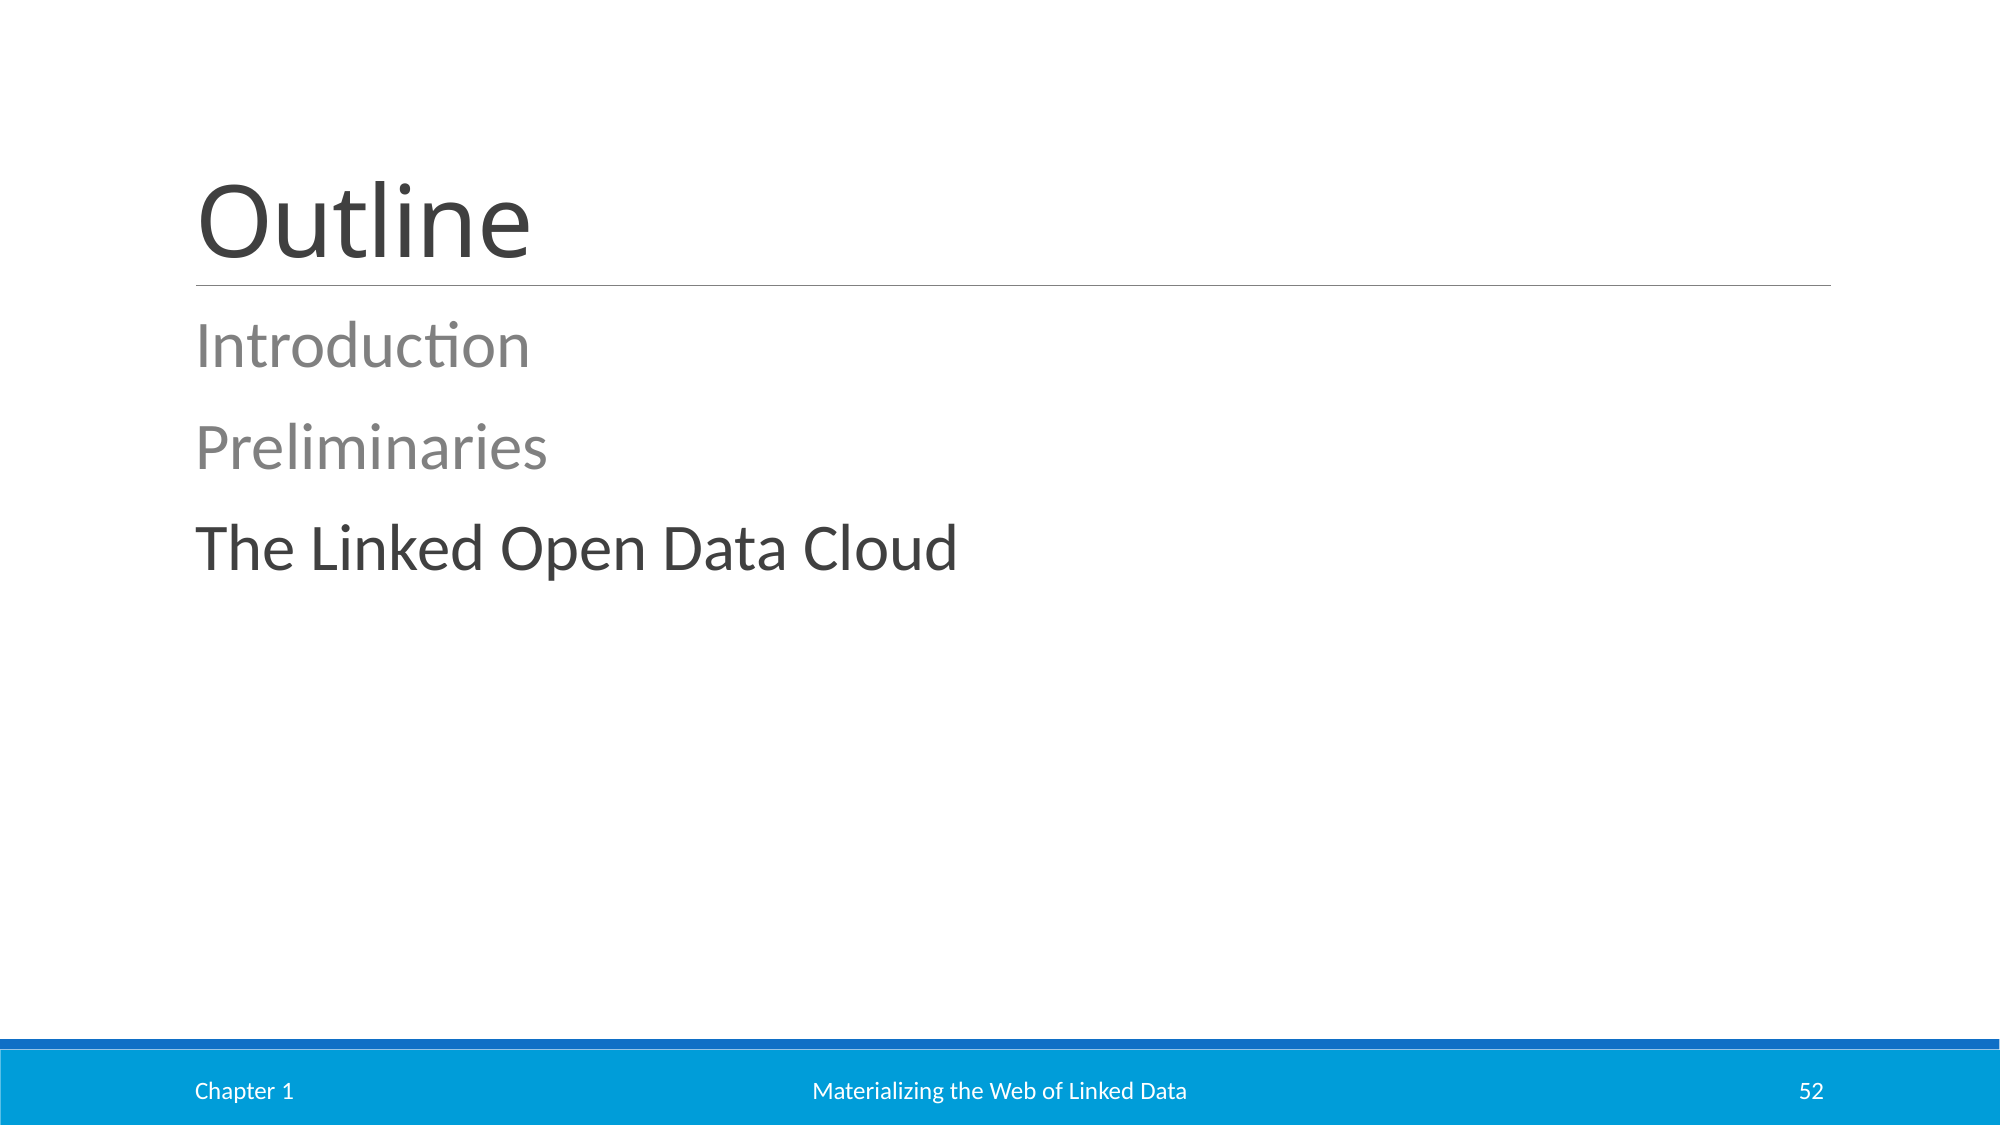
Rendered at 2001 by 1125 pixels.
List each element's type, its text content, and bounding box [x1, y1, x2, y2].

list Introduction Preliminaries The Linked Open Data Cloud [180, 302, 1830, 963]
title Outline [180, 47, 1830, 285]
slide_number Chapter 1 [180, 1059, 586, 1120]
slide_number 52 [1624, 1059, 1840, 1120]
footer Materializing the Web of Linked Data [604, 1059, 1396, 1120]
